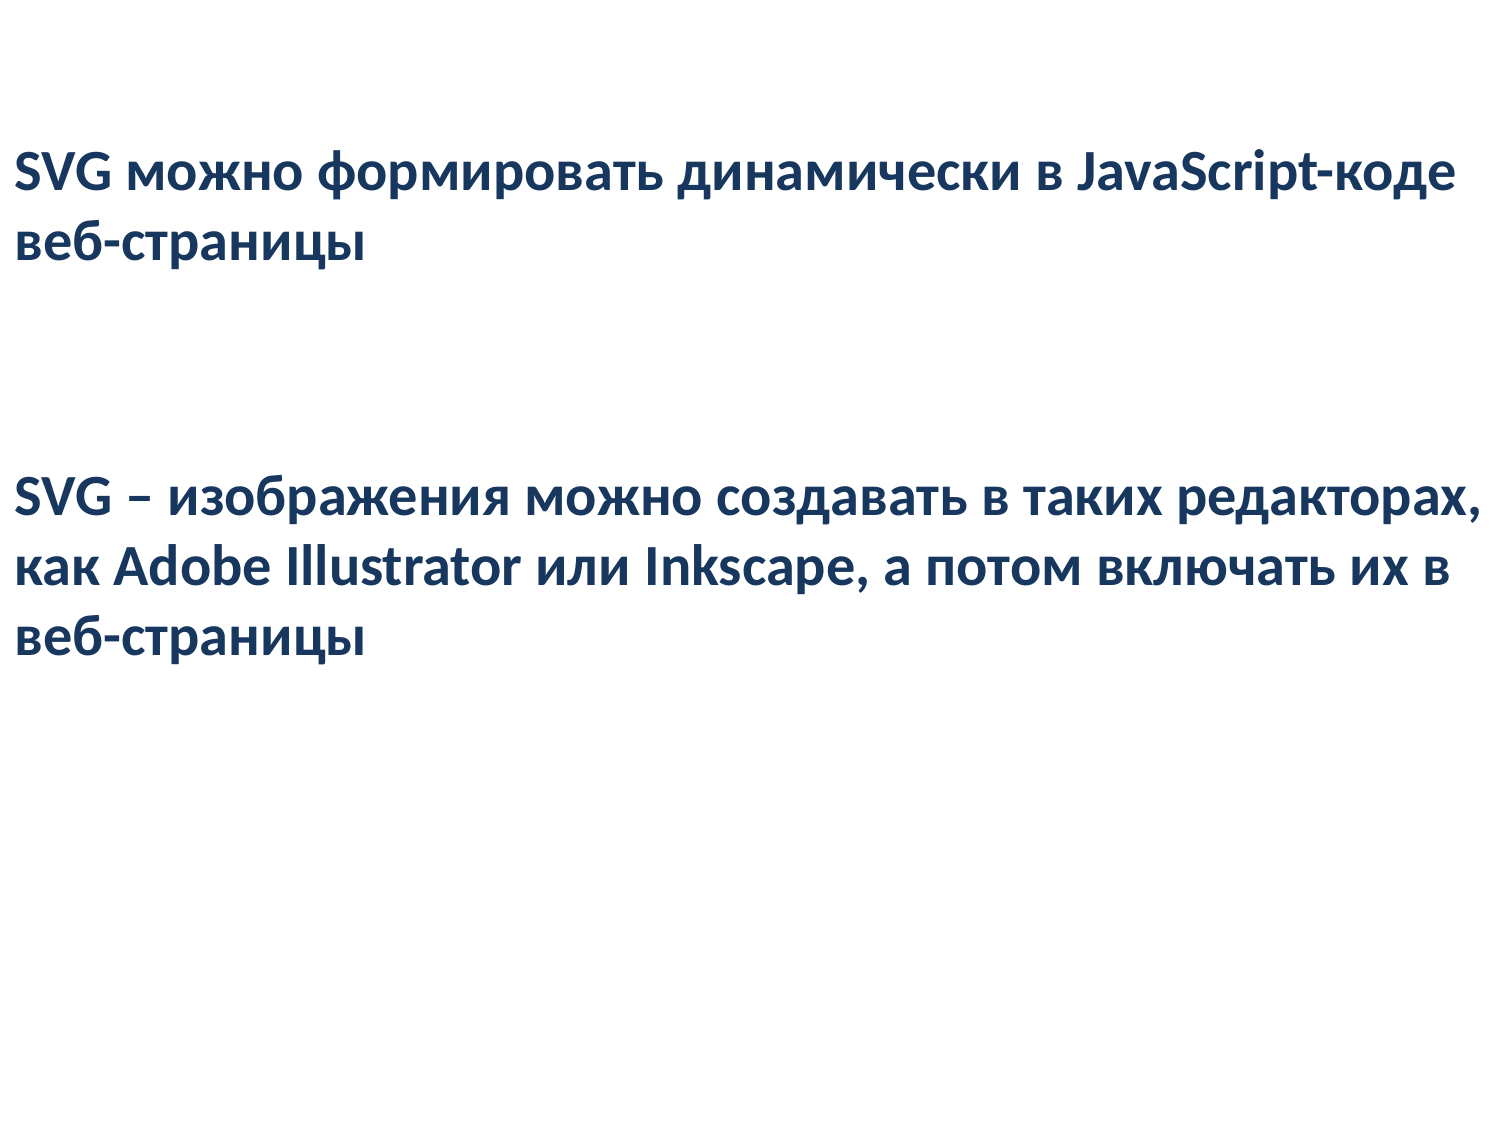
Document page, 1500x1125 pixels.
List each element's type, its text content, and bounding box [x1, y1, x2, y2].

text_box SVG – изображения можно создавать в таких редакторах, как Adobe Illustrator или Inkscape, а потом включать их в веб-страницы [0, 450, 1500, 675]
text_box SVG можно формировать динамически в JavaScript-коде веб-страницы [0, 124, 1500, 280]
